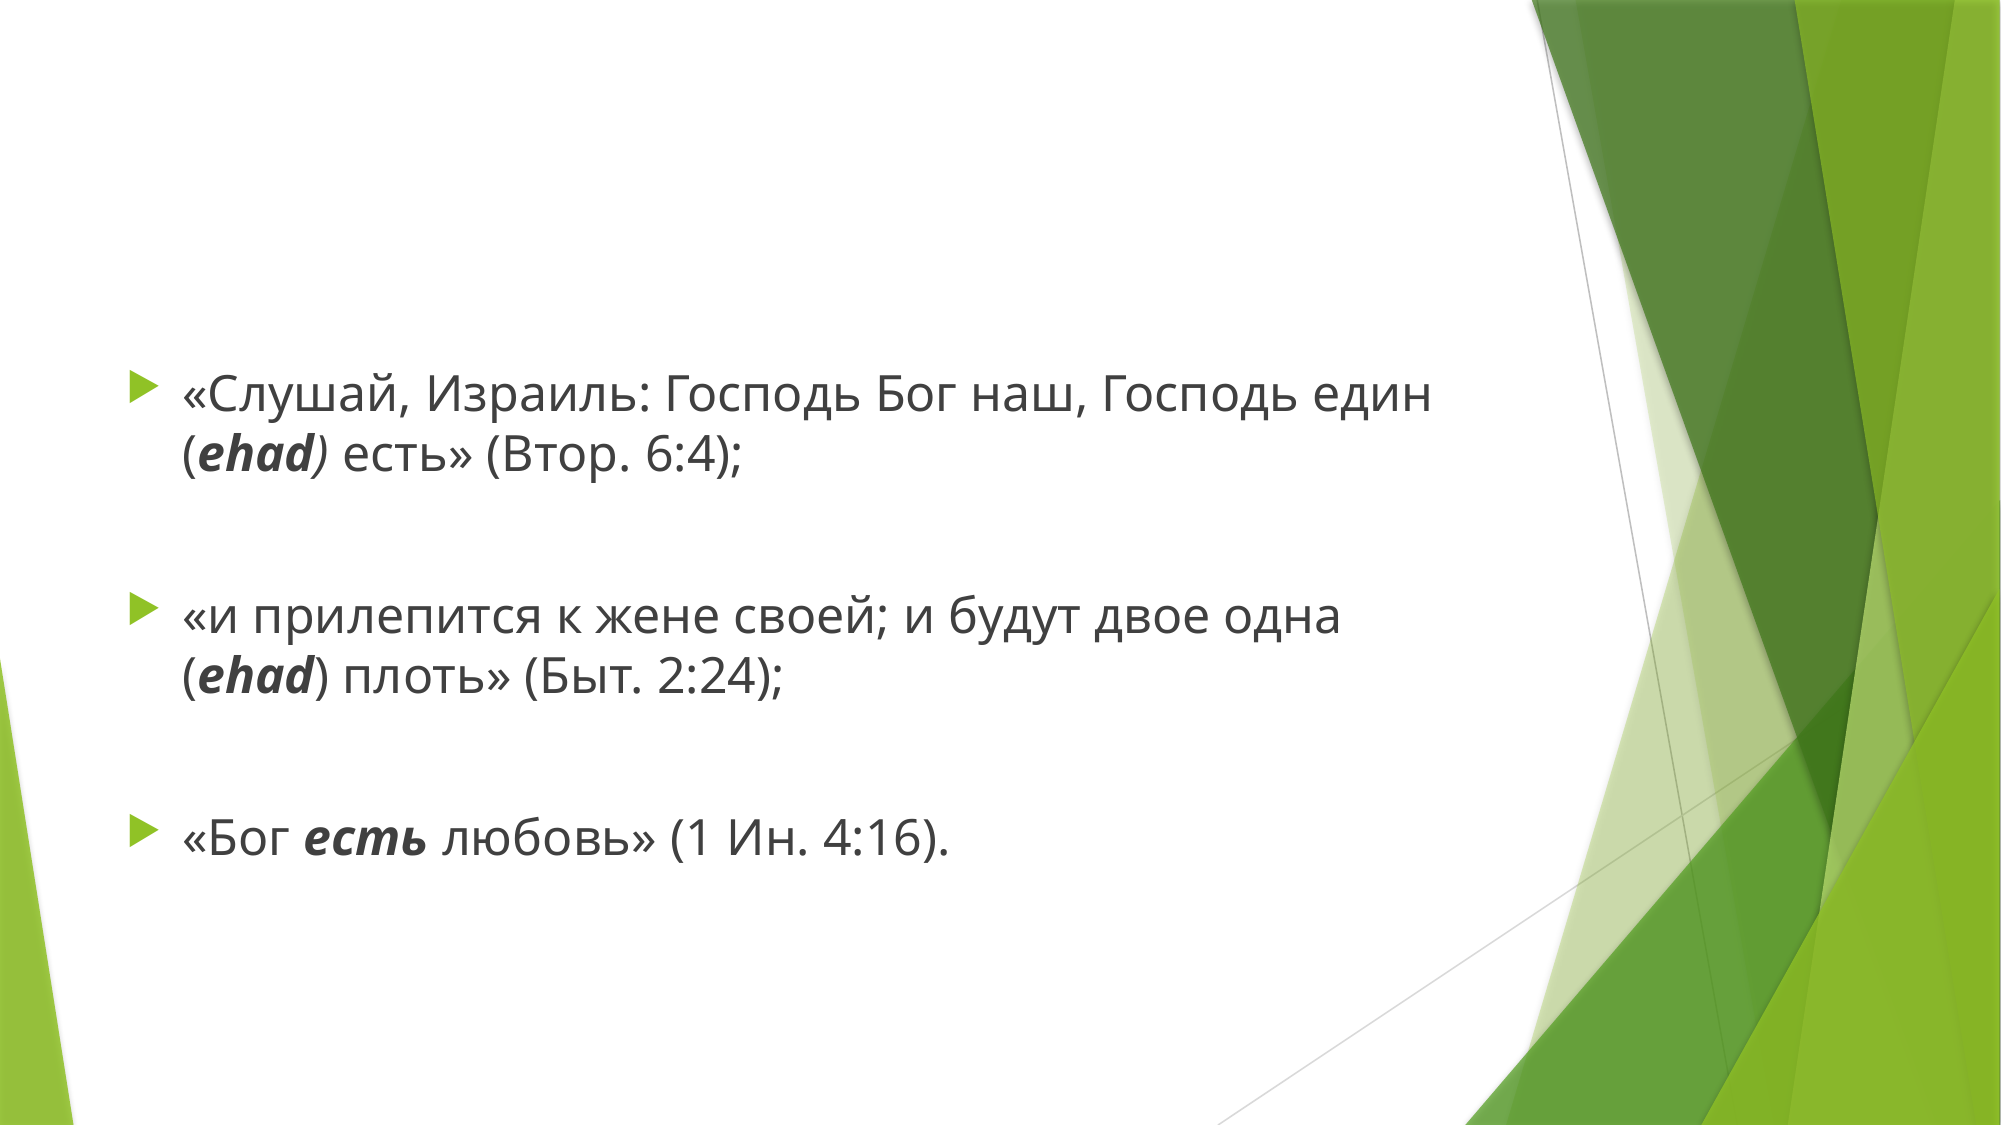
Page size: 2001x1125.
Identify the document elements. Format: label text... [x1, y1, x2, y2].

list «Слушай, Израиль: Господь Бог наш, Господь един (ehad) есть» (Втор. 6:4); «и прилепится к жене своей; и будут двое одна (ehad) плоть» (Быт. 2:24); «Бог есть любовь» (1 Ин. 4:16). [111, 354, 1522, 992]
